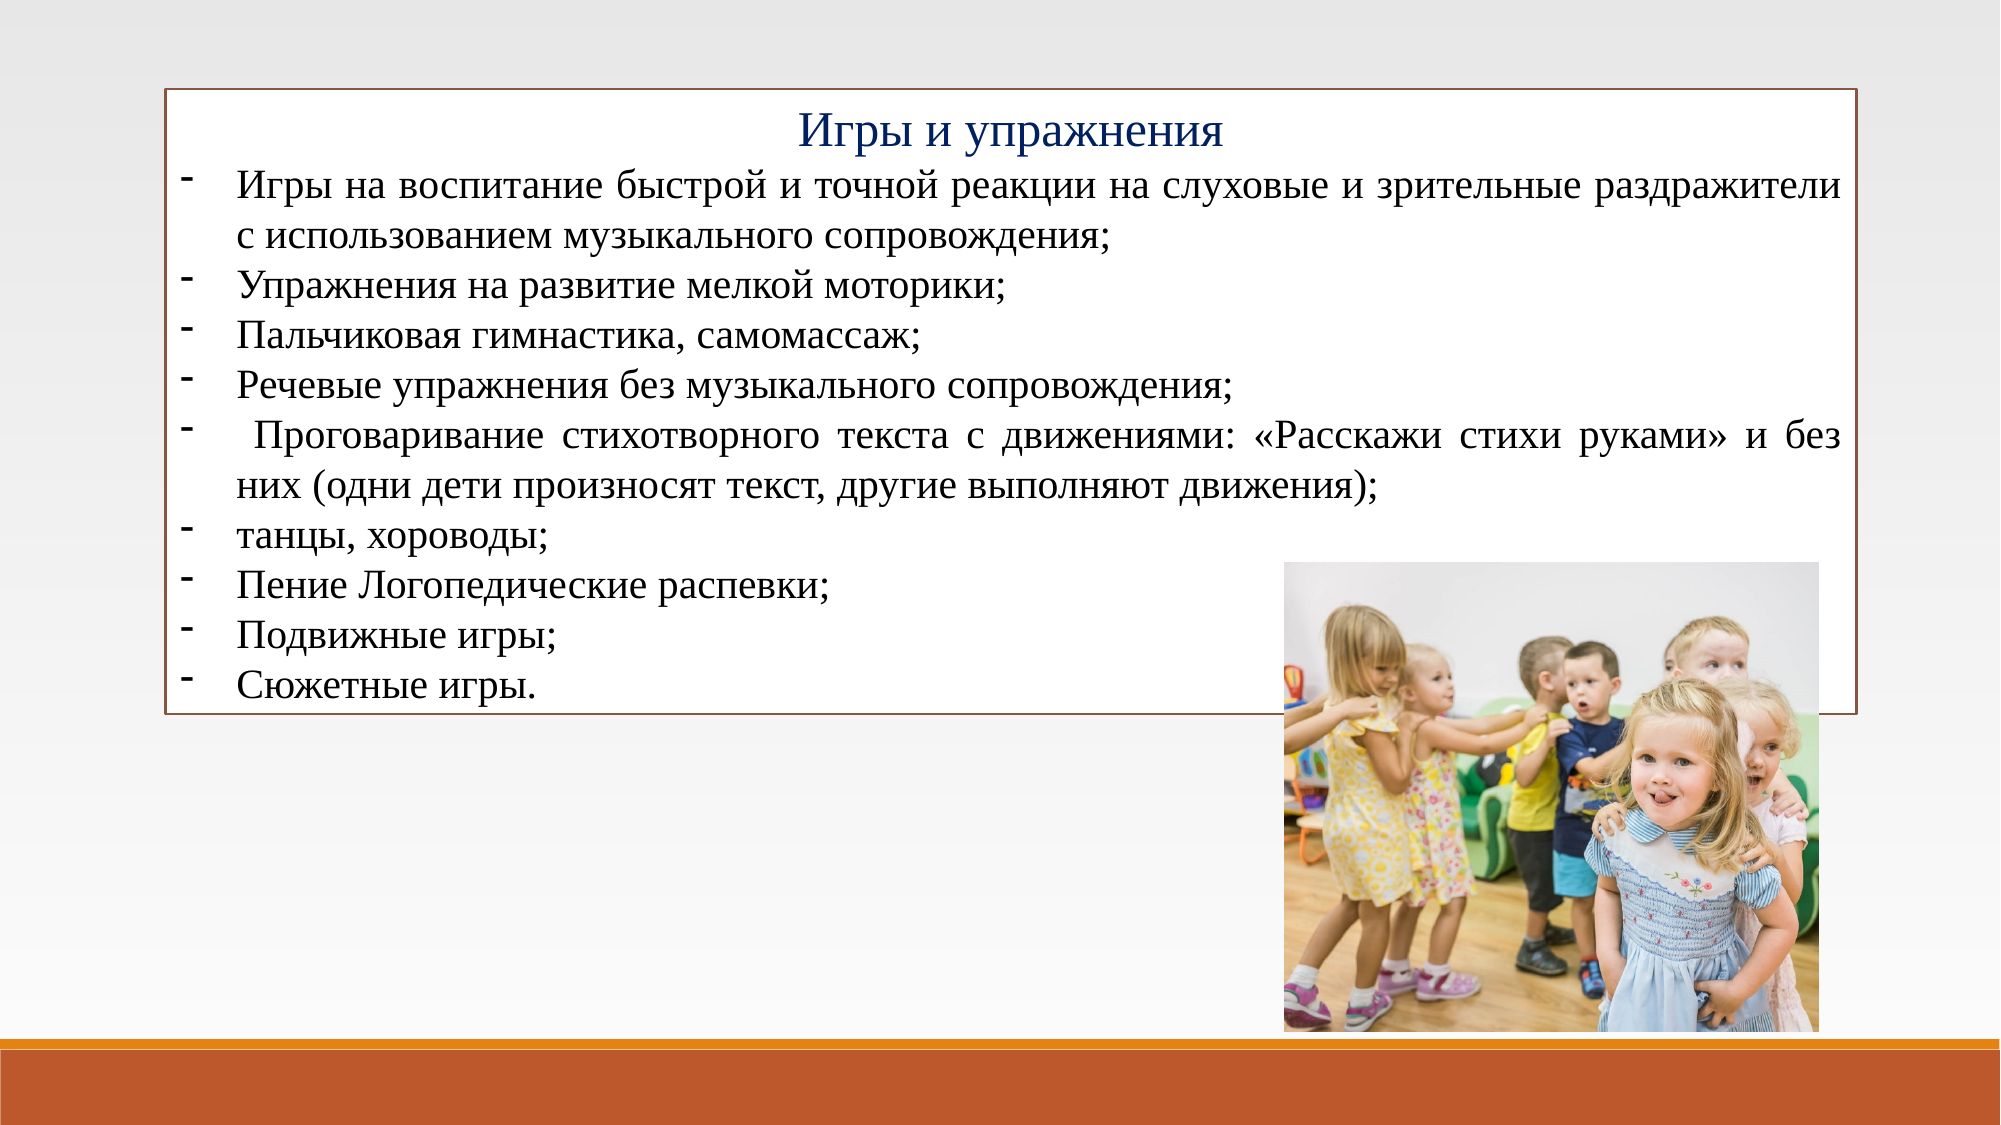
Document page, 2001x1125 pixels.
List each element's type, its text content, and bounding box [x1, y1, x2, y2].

text_box Игры и упражнения Игры на воспитание быстрой и точной реакции на слуховые и зрительные раздражители с использованием музыкального сопровождения; Упражнения на развитие мелкой моторики; Пальчиковая гимнастика, самомассаж; Речевые упражнения без музыкального сопровождения; Проговаривание стихотворного текста с движениями: «Расскажи стихи руками» и без них (одни дети произносят текст, другие выполняют движения); танцы, хороводы; Пение Логопедические распевки; Подвижные игры; Сюжетные игры. [164, 88, 1858, 715]
picture [1284, 561, 1819, 1032]
